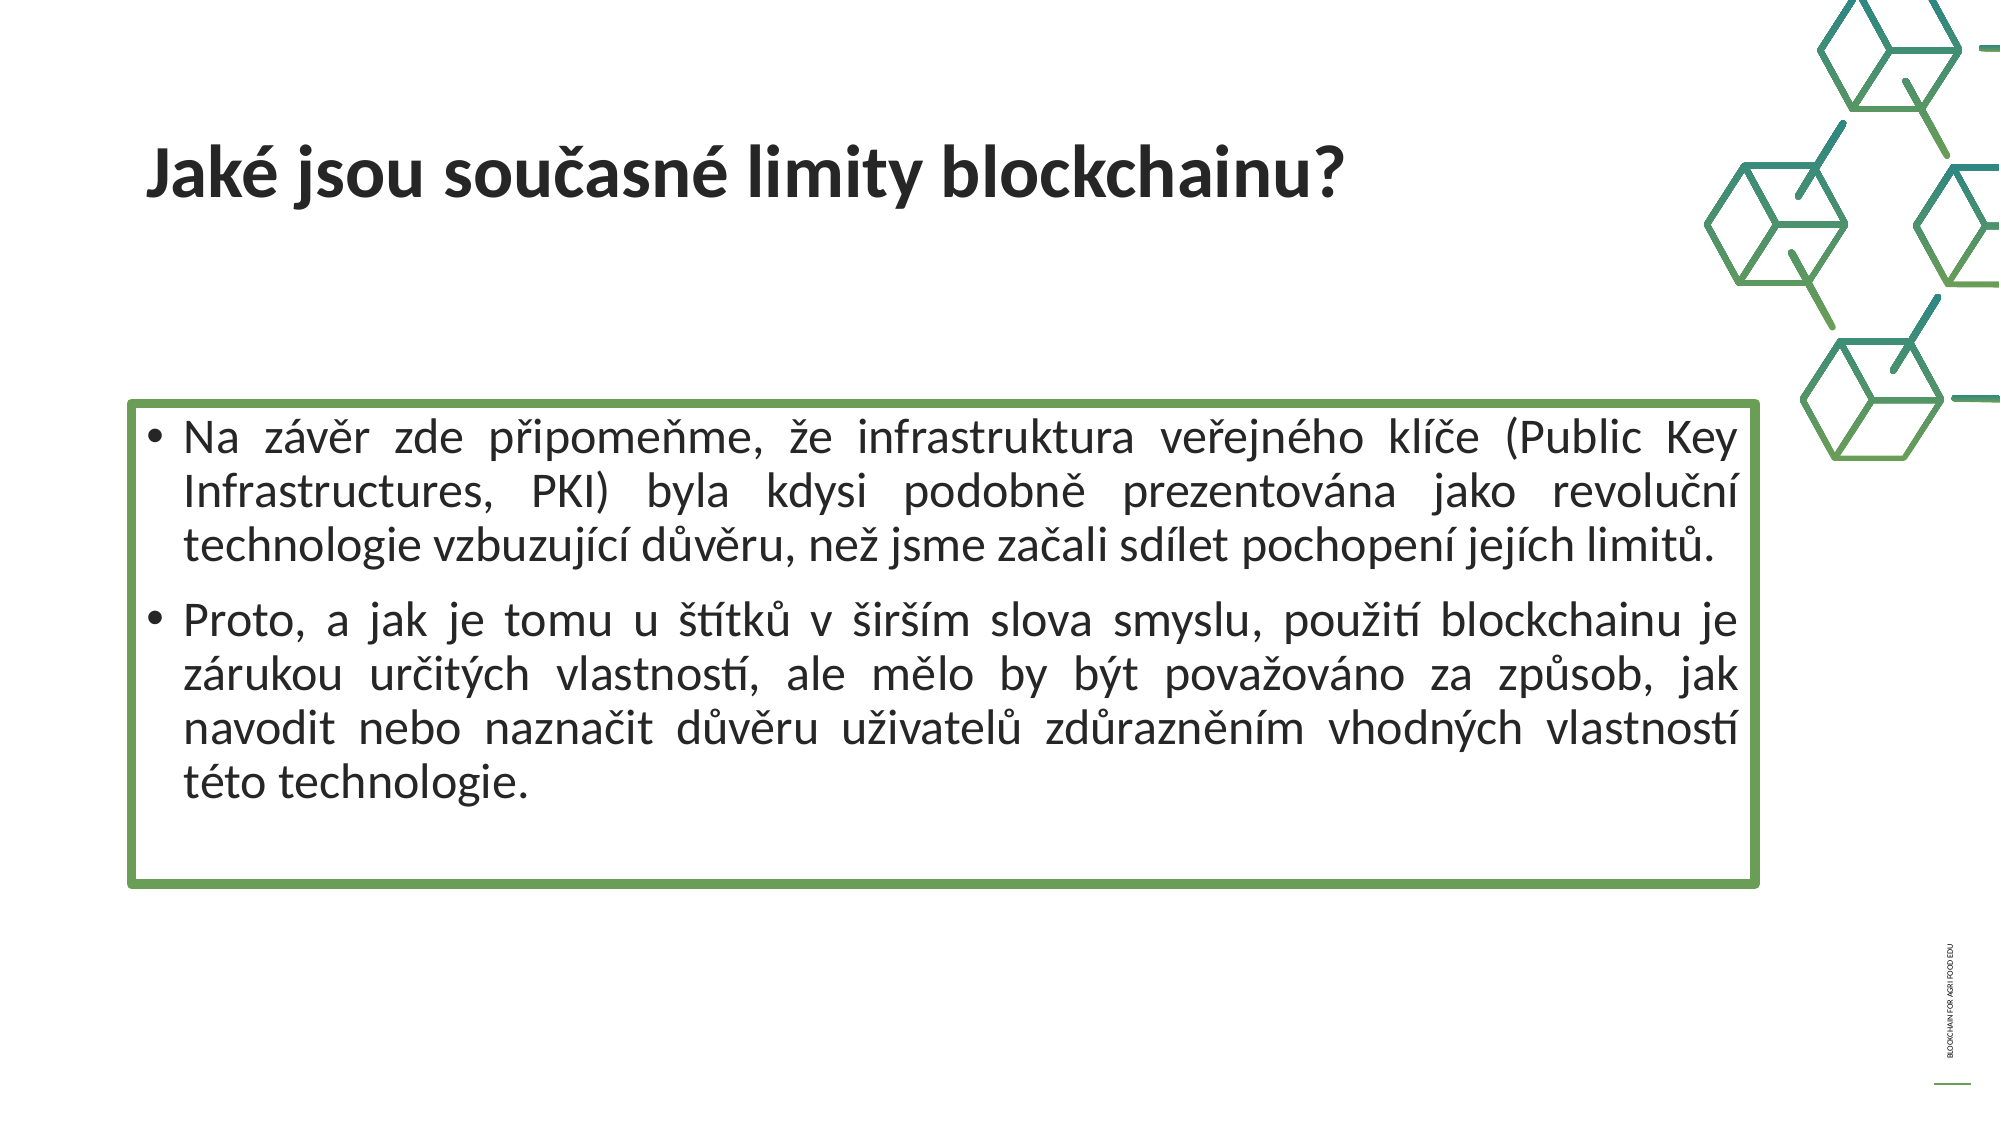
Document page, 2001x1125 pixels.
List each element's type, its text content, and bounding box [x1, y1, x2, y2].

list Na závěr zde připomeňme, že infrastruktura veřejného klíče (Public Key Infrastructures, PKI) byla kdysi podobně prezentována jako revoluční technologie vzbuzující důvěru, než jsme začali sdílet pochopení jejích limitů. Proto, a jak je tomu u štítků v širším slova smyslu, použití blockchainu je zárukou určitých vlastností, ale mělo by být považováno za způsob, jak navodit nebo naznačit důvěru uživatelů zdůrazněním vhodných vlastností této technologie. [131, 403, 1755, 884]
list Jaké jsou současné limity blockchainu? [130, 124, 1698, 257]
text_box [1703, 0, 2000, 462]
